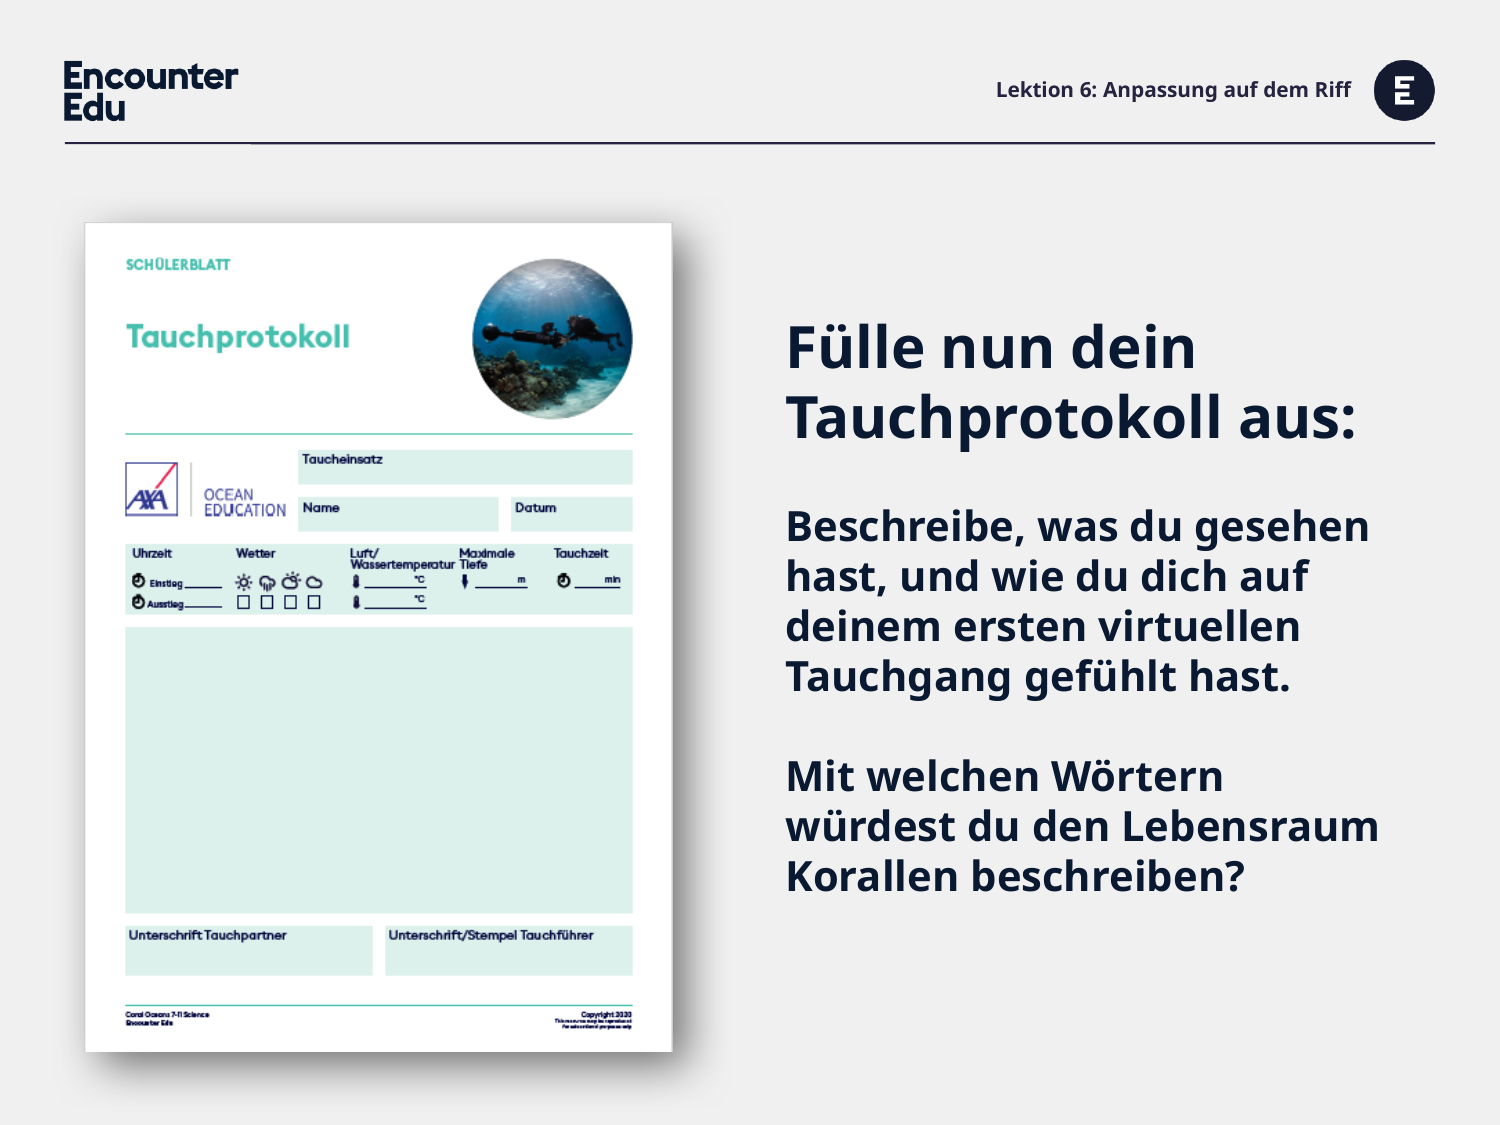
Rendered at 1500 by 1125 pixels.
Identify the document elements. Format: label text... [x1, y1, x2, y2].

picture [60, 59, 243, 122]
text_box Fülle nun dein Tauchprotokoll aus: Beschreibe, was du gesehen hast, und wie du dich auf deinem ersten virtuellen Tauchgang gefühlt hast. Mit welchen Wörtern würdest du den Lebensraum Korallen beschreiben? [777, 302, 1407, 908]
picture [84, 222, 673, 1052]
picture [1372, 58, 1436, 122]
title Lektion 6: Anpassung auf dem Riff [749, 67, 1359, 114]
